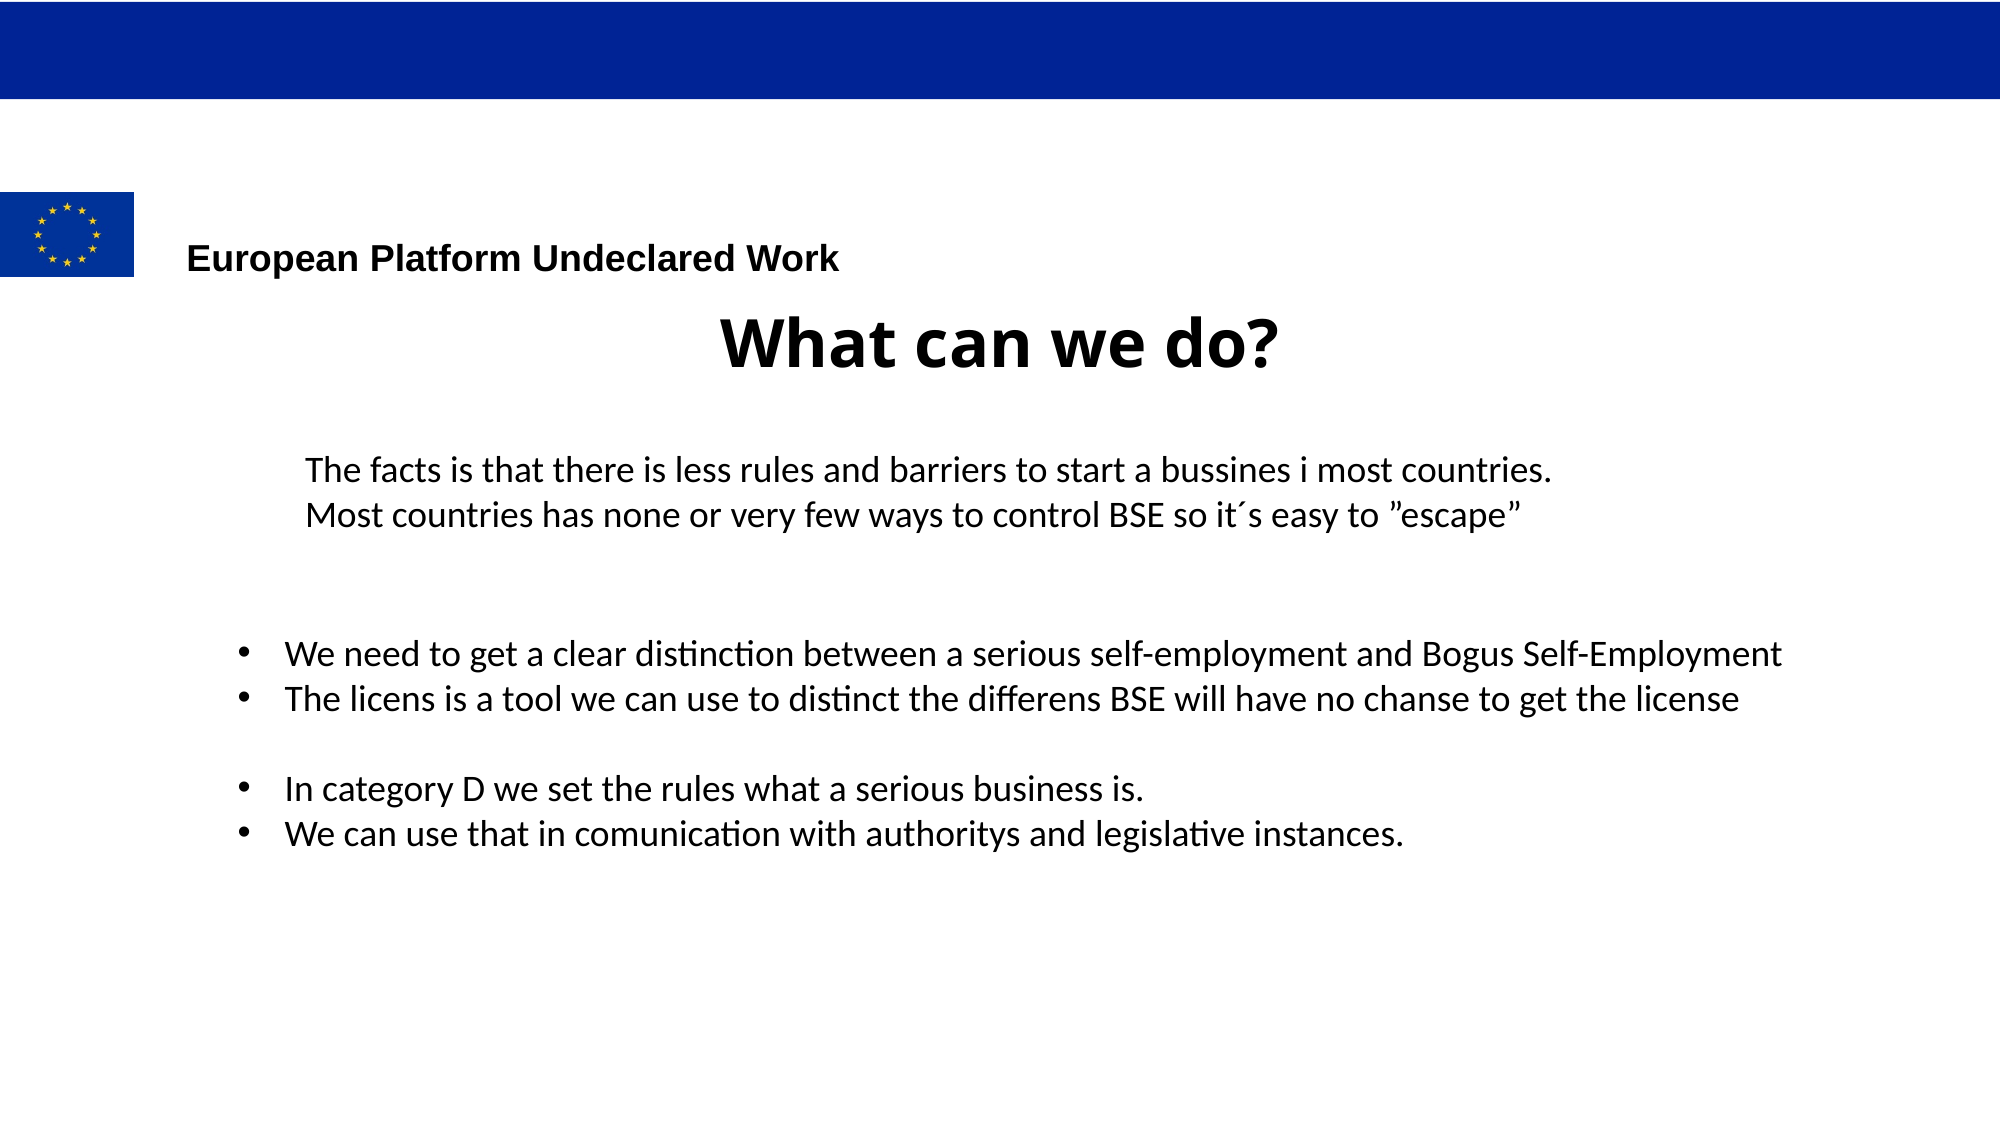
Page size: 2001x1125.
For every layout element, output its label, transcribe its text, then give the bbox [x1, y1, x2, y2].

text_box The facts is that there is less rules and barriers to start a bussines i most countries. Most countries has none or very few ways to control BSE so it´s easy to ”escape” [290, 437, 1570, 543]
picture [0, 192, 134, 277]
title What can we do? [249, 184, 1750, 390]
text_box [0, 1, 2000, 100]
text_box European Platform Undeclared Work [3, 136, 856, 332]
text_box We need to get a clear distinction between a serious self-employment and Bogus Self-Employment The licens is a tool we can use to distinct the differens BSE will have no chanse to get the license In category D we set the rules what a serious business is. We can use that in comunication with authoritys and legislative instances. [222, 621, 1800, 862]
